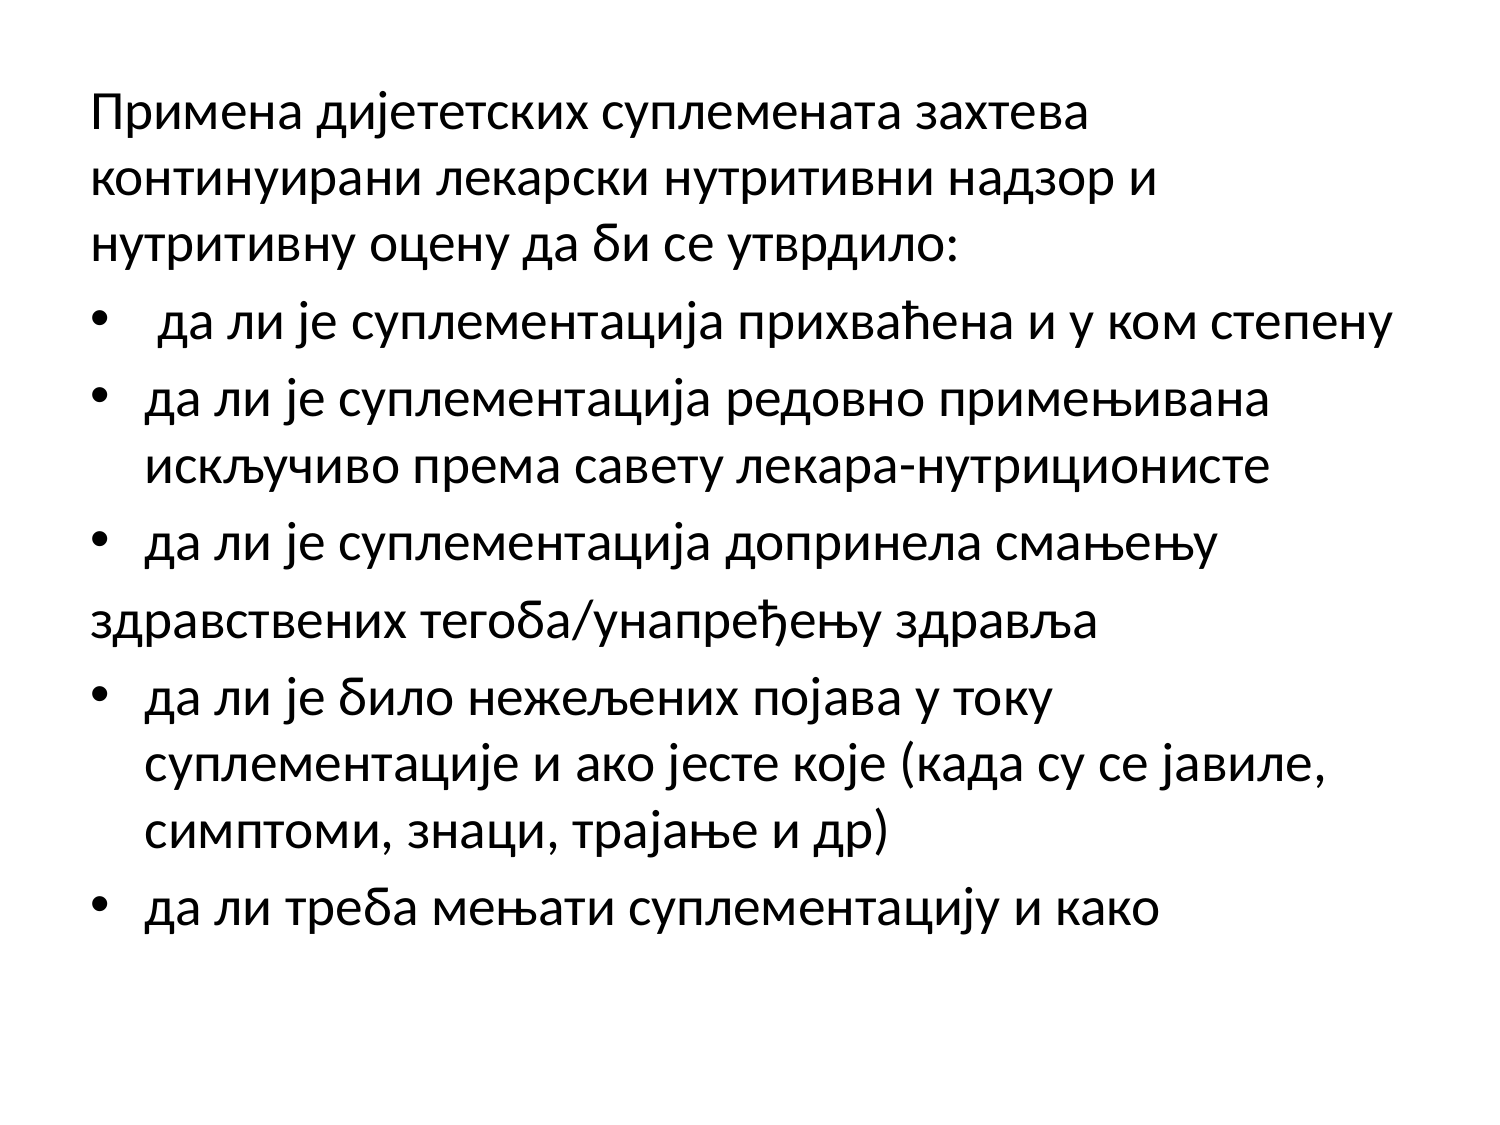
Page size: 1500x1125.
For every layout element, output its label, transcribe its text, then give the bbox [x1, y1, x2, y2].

list Примена дијететских суплемената захтева континуирани лекарски нутритивни надзор и нутритивну оцену да би се утврдило: да ли је суплементација прихваћена и у ком степену да ли је суплементација редовно примењивана искључиво према савету лекара-нутриционисте да ли је суплементација допринела смањењу здравствених тегоба/унапређењу здравља да ли је било нежељених појава у току суплементације и ако јесте које (када су се јавиле, симптоми, знаци, трајање и др) да ли треба мењати суплементацију и како [75, 66, 1425, 1005]
